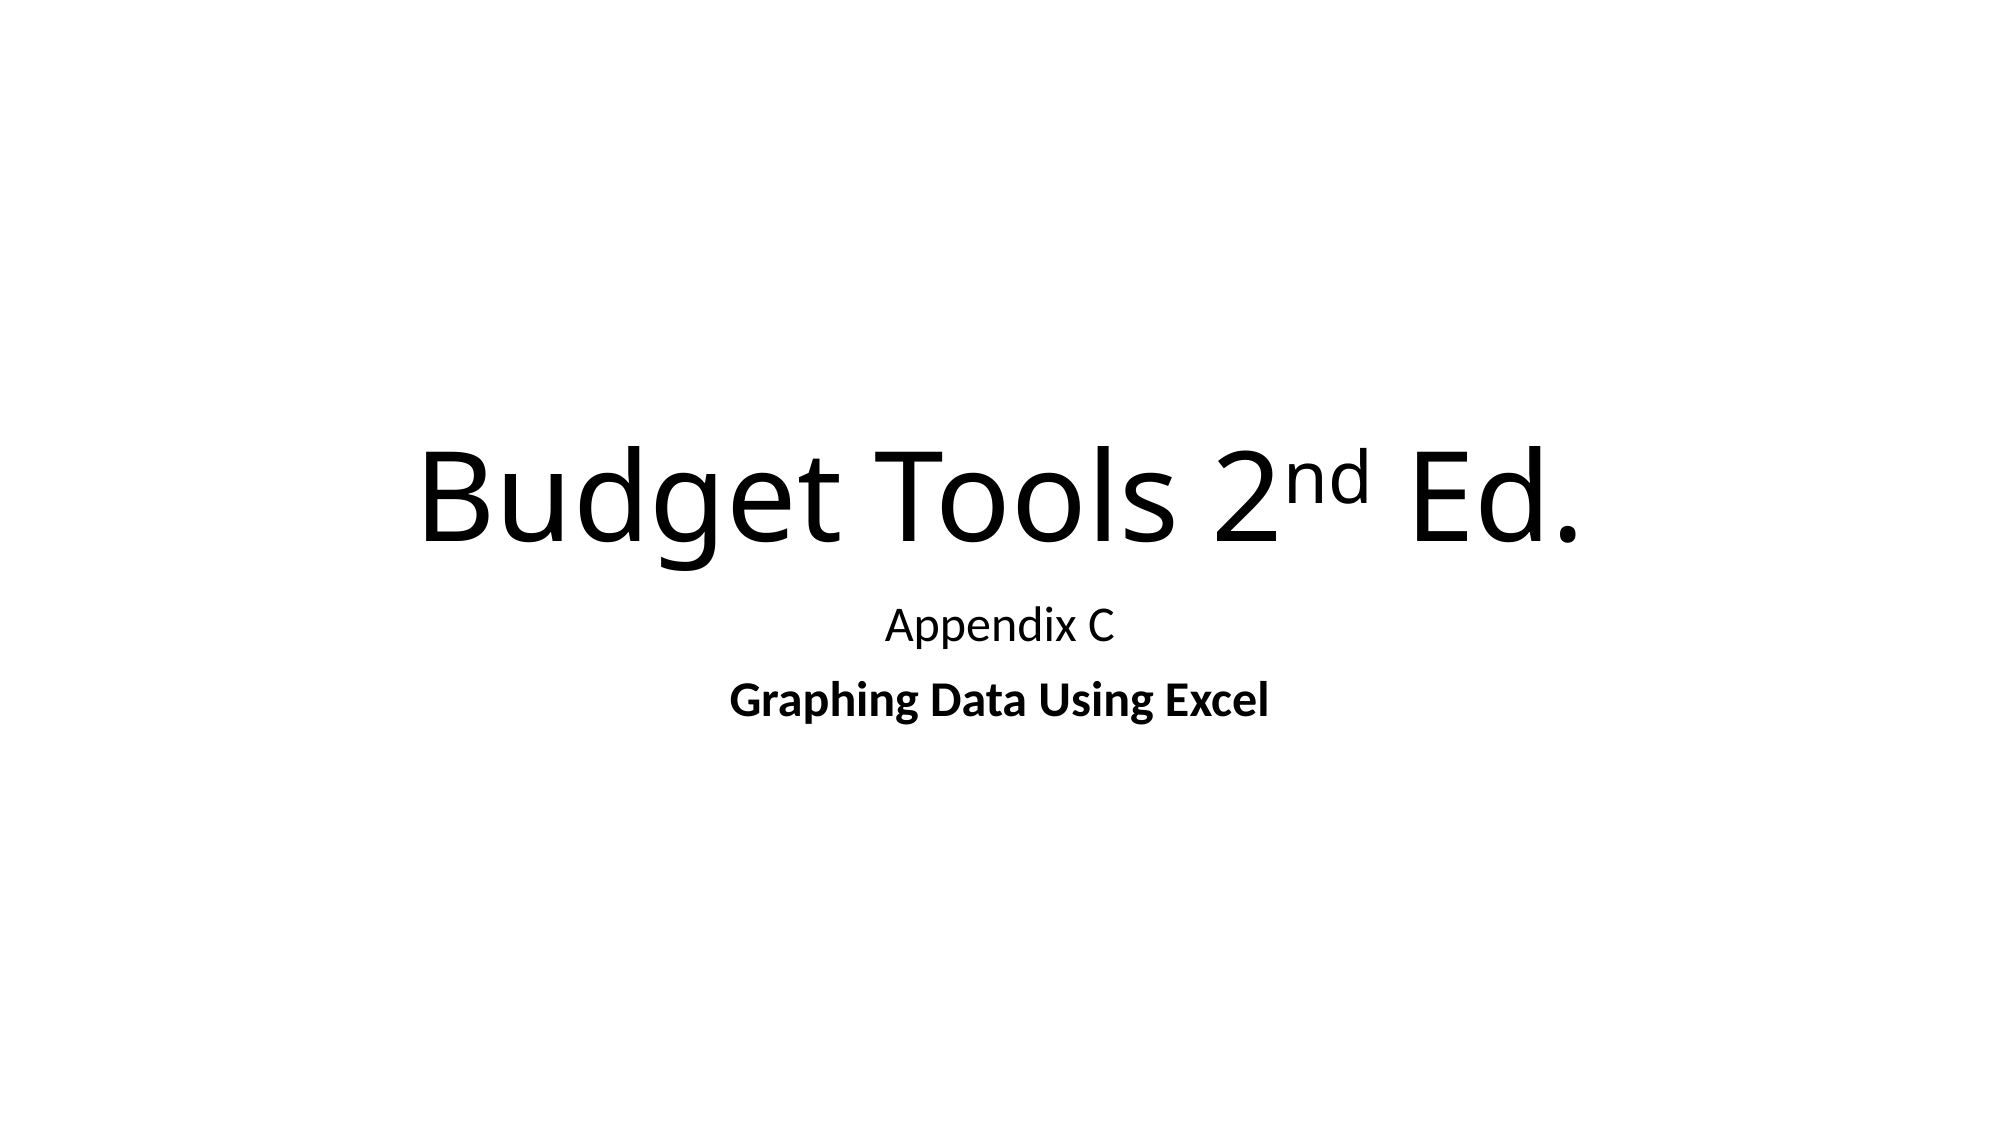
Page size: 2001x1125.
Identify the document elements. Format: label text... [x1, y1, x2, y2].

subtitle Appendix C Graphing Data Using Excel [249, 590, 1750, 863]
title Budget Tools 2nd Ed. [249, 184, 1750, 576]
